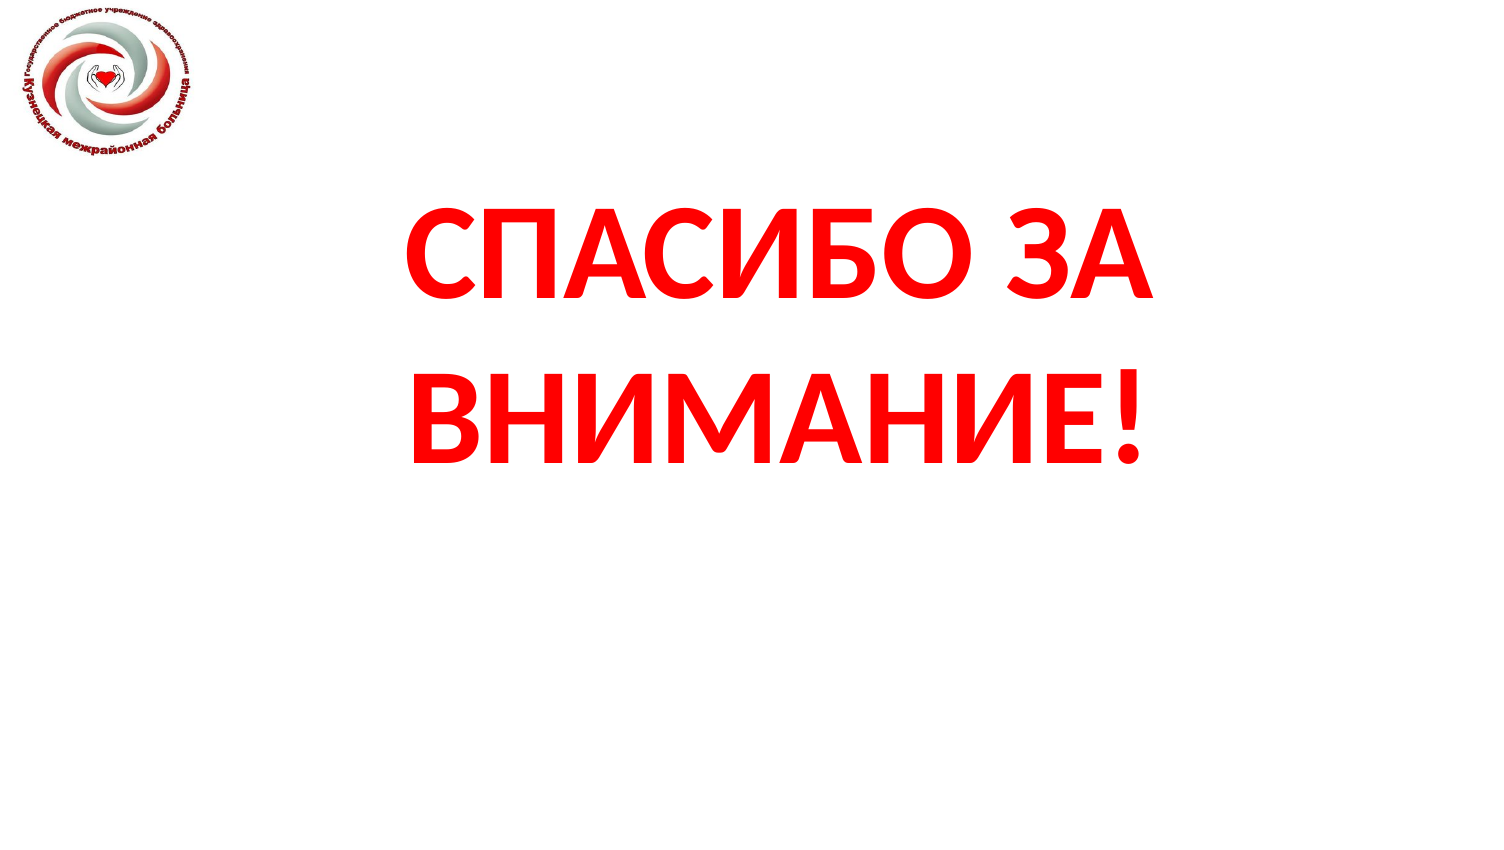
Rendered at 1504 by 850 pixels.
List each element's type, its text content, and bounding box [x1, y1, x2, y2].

text_box СПАСИБО ЗА ВНИМАНИЕ! [54, 153, 1504, 850]
picture [13, 0, 201, 162]
